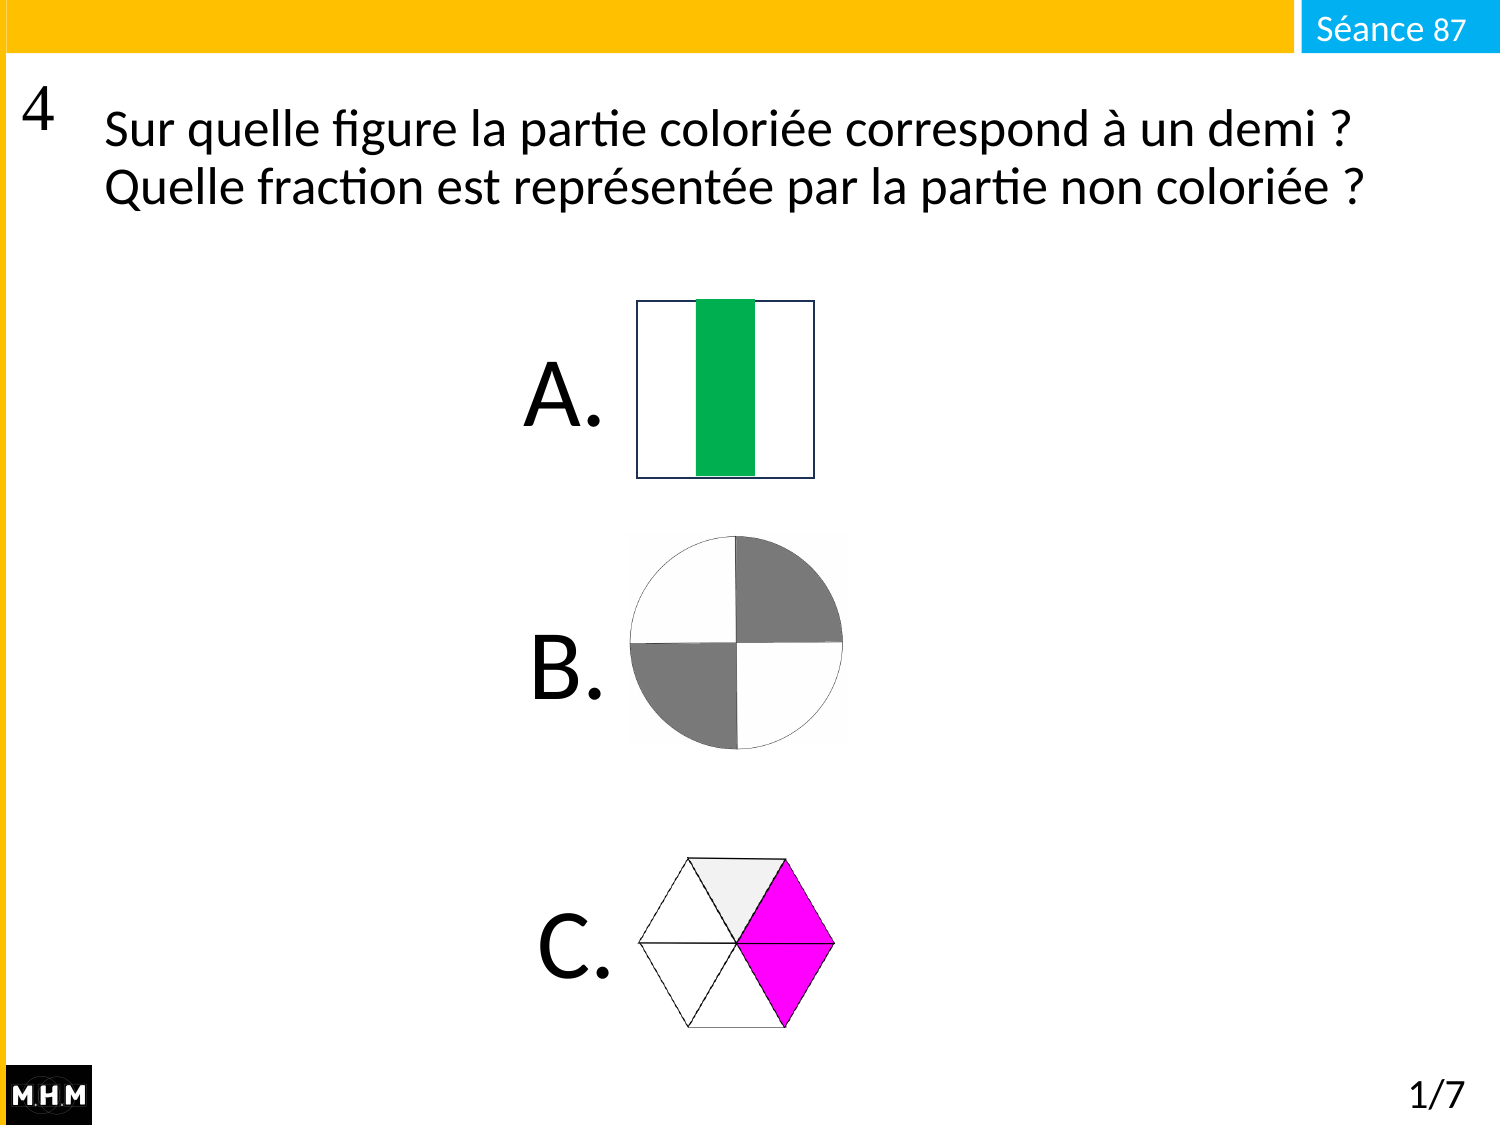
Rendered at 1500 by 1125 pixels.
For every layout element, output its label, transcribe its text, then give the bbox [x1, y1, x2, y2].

picture [6, 1065, 92, 1125]
title Sur quelle figure la partie coloriée correspond à un demi ? Quelle fraction est représentée par la partie non coloriée ? [89, 74, 1384, 243]
picture [626, 532, 847, 750]
text_box B. [513, 592, 626, 727]
picture [636, 850, 836, 1028]
text_box A. [508, 319, 636, 455]
text_box C. [522, 870, 636, 1006]
list 1/7 [1373, 1064, 1500, 1125]
text_box [695, 298, 756, 477]
text_box [636, 300, 815, 479]
